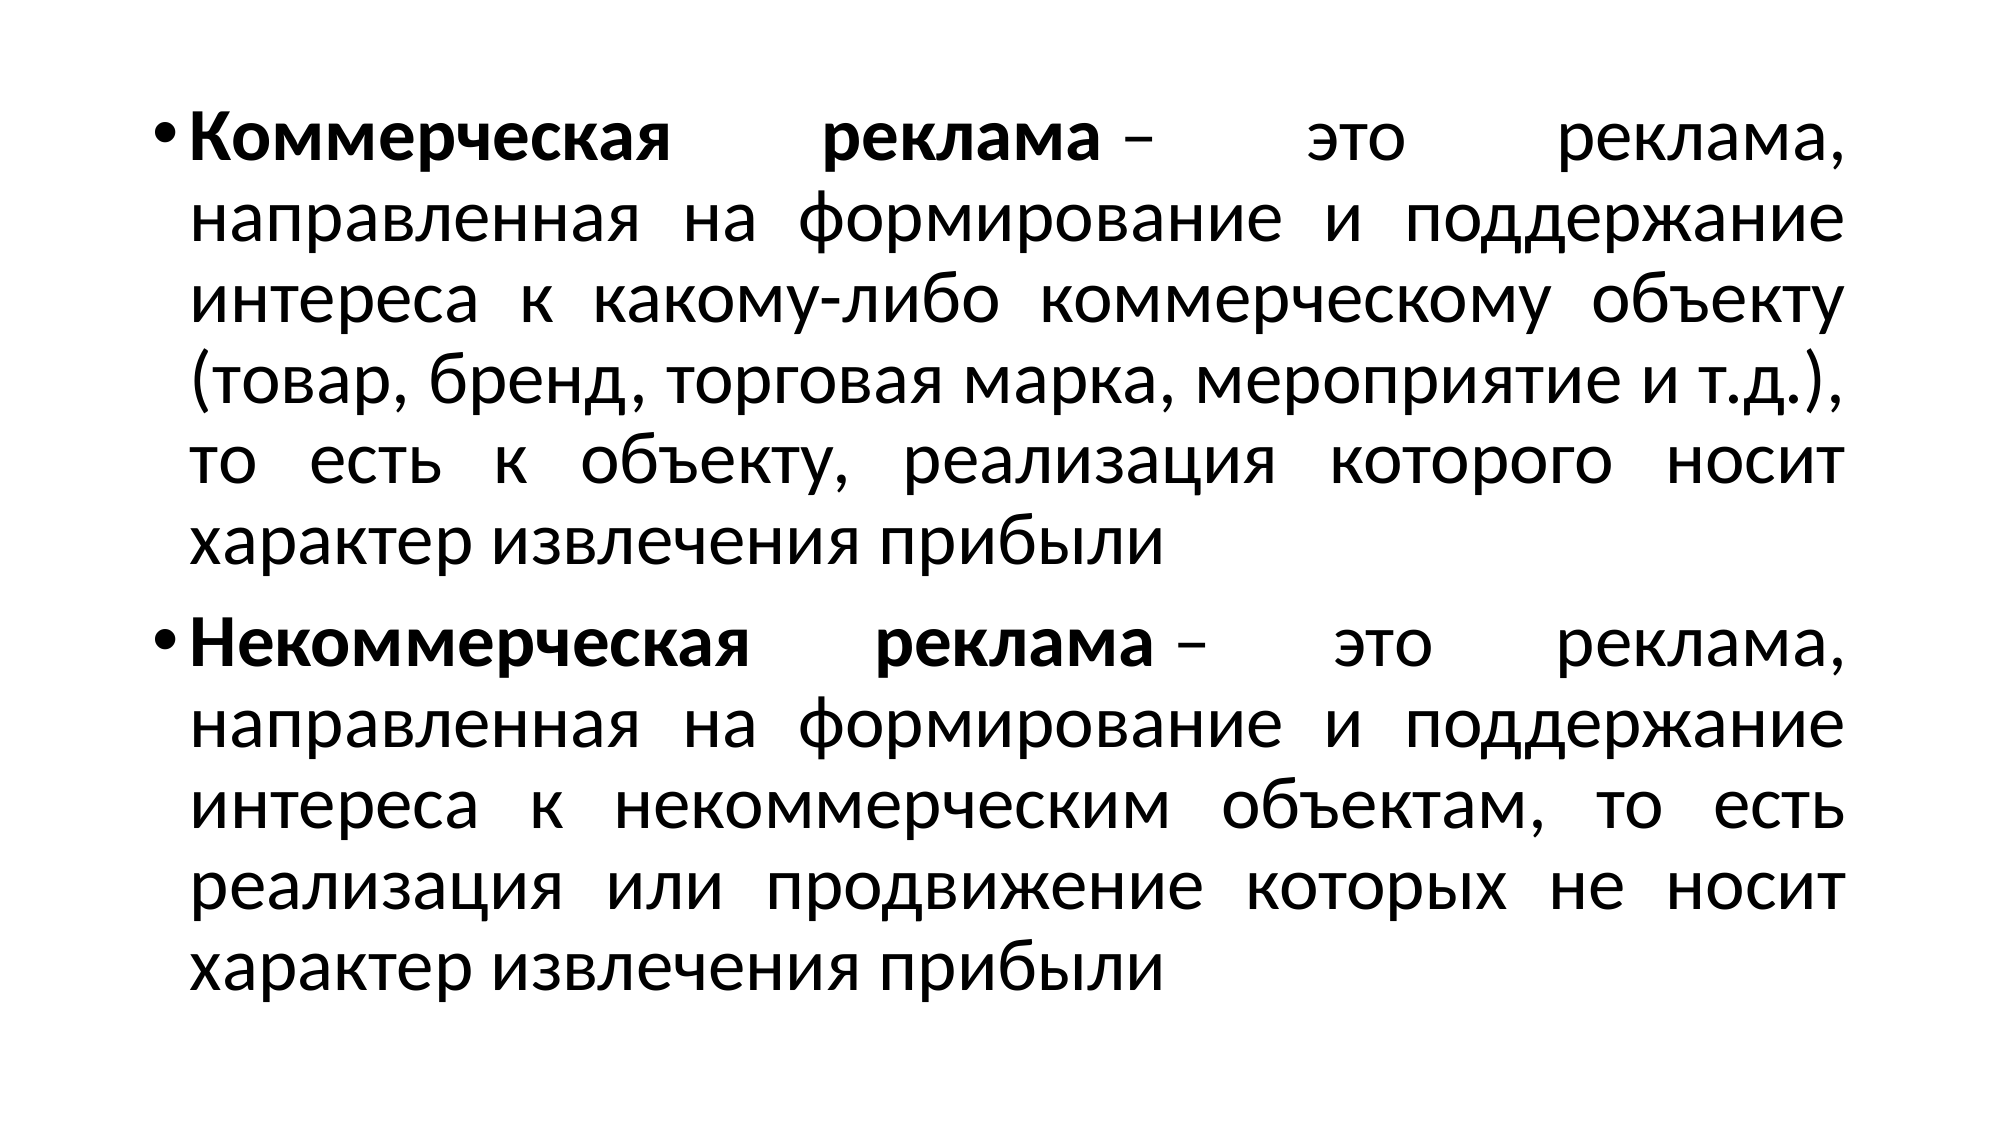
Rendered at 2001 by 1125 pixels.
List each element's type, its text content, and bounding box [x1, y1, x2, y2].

list Коммерческая реклама – это реклама, направленная на формирование и поддержание интереса к какому-либо коммерческому объекту (товар, бренд, торговая марка, мероприятие и т.д.), то есть к объекту, реализация которого носит характер извлечения прибыли Некоммерческая реклама – это реклама, направленная на формирование и поддержание интереса к некоммерческим объектам, то есть реализация или продвижение которых не носит характер извлечения прибыли [137, 87, 1863, 1125]
